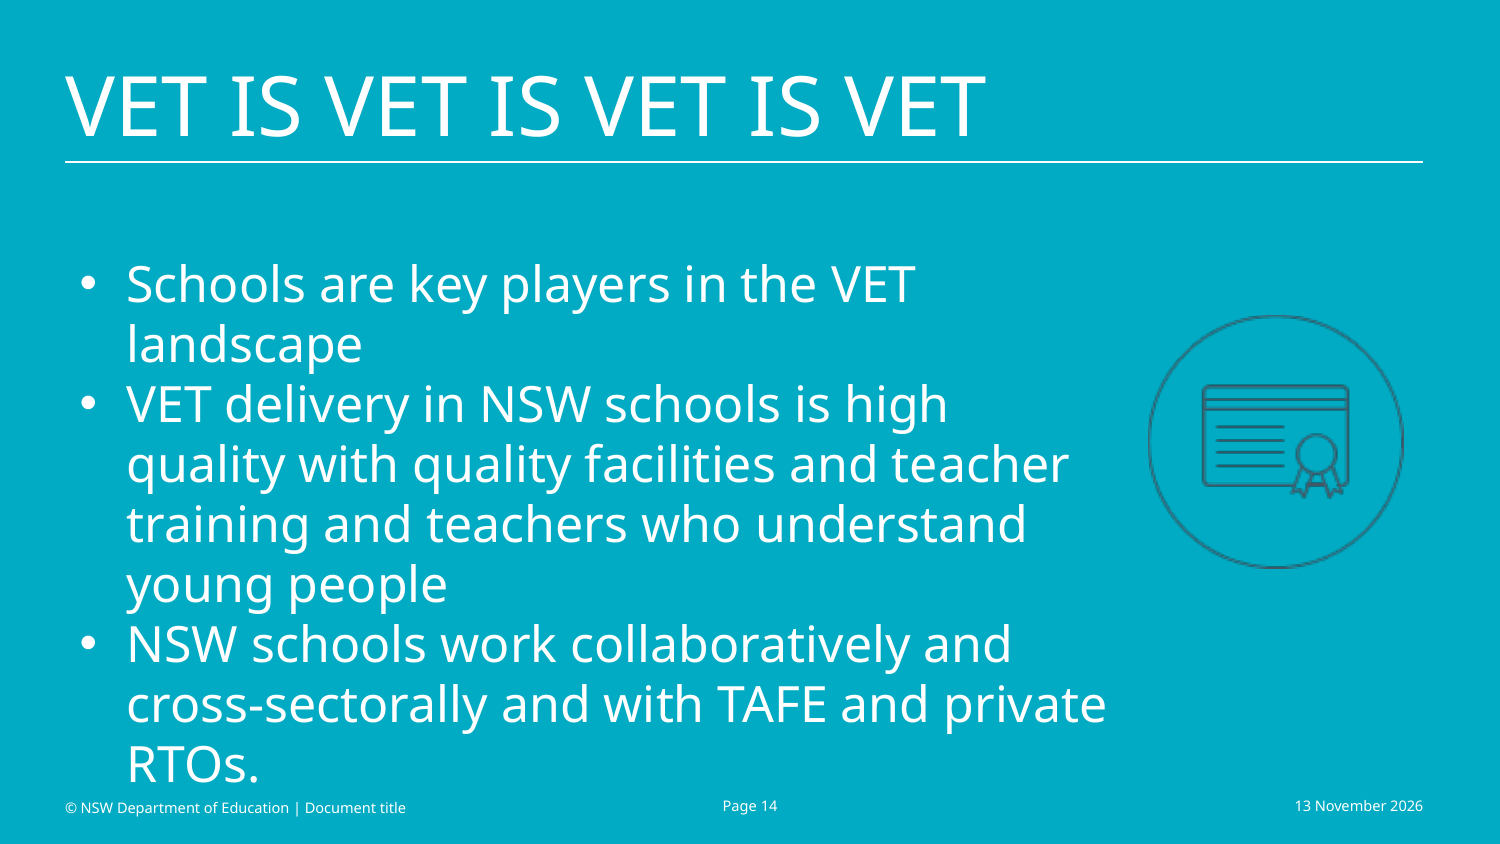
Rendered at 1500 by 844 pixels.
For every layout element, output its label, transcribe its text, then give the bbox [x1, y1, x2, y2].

picture [1147, 315, 1404, 569]
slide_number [1151, 779, 1424, 824]
text_box Schools are key players in the VET landscape VET delivery in NSW schools is high quality with quality facilities and teacher training and teachers who understand young people NSW schools work collaboratively and cross-sectorally and with TAFE and private RTOs. [64, 244, 1128, 800]
footer © NSW Department of Education | Document title [64, 800, 514, 824]
title Vet is vet is vet is vet [64, 43, 1424, 161]
slide_number Page 14 [575, 800, 925, 824]
